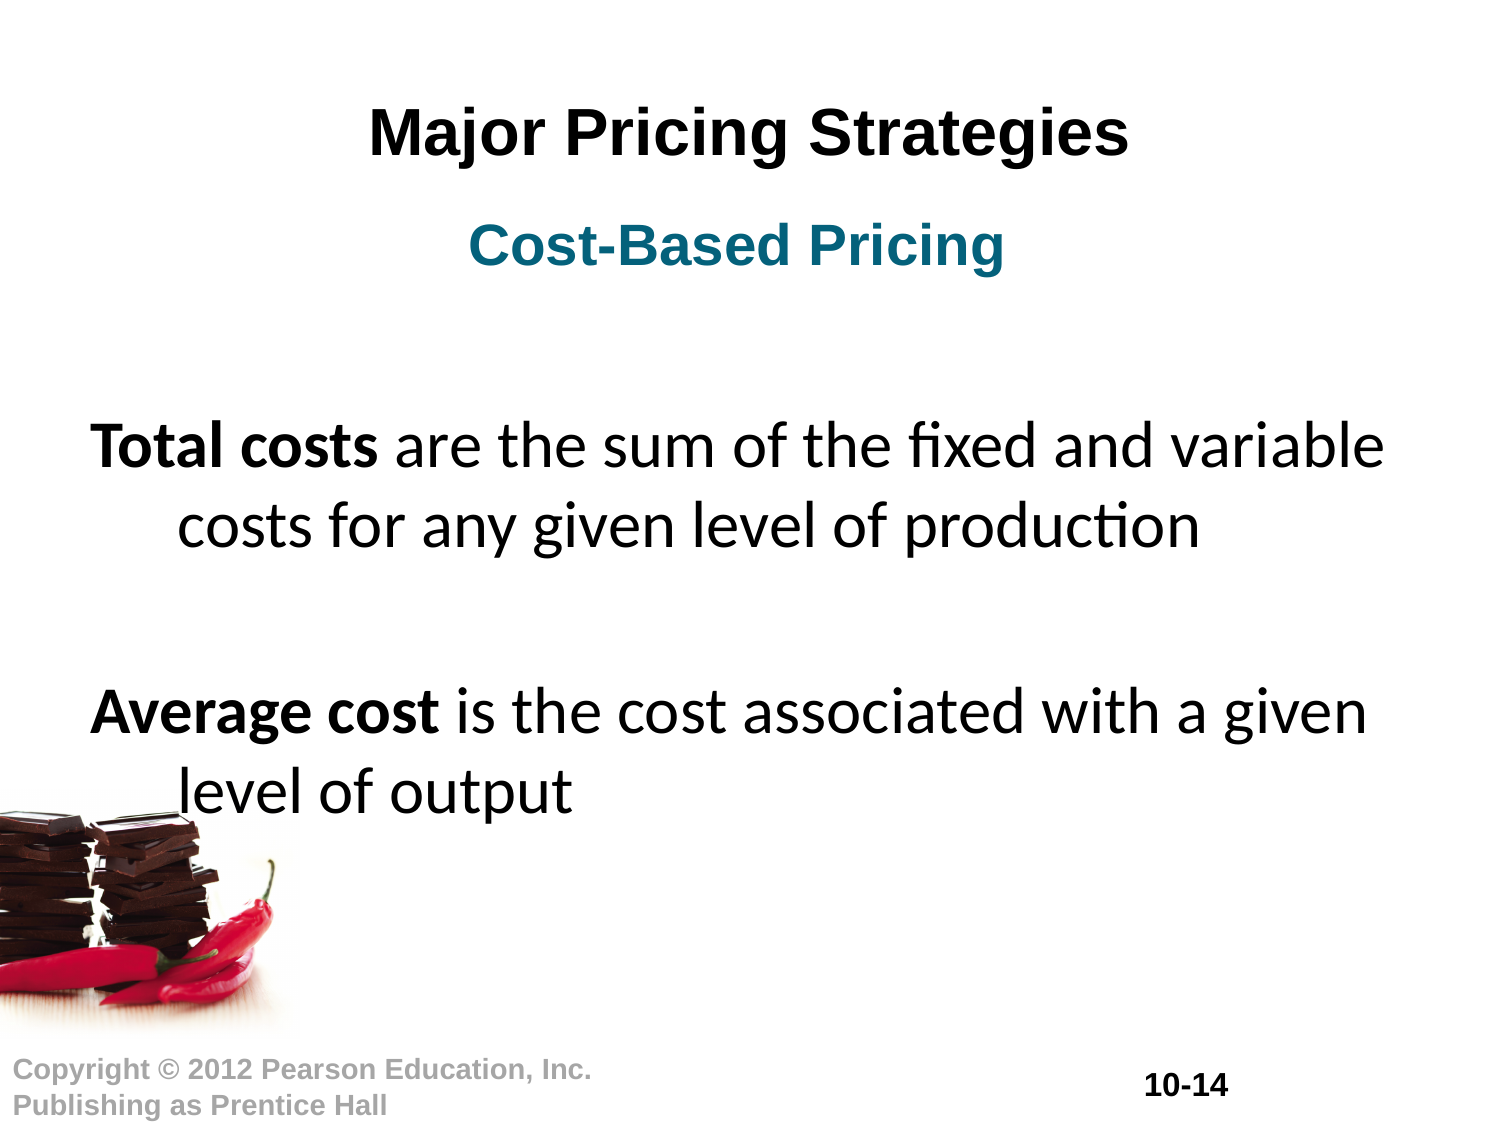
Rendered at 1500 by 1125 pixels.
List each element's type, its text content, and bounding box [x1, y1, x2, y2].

list Cost-Based Pricing [149, 199, 1326, 263]
picture [0, 789, 300, 1039]
title Major Pricing Strategies [112, 37, 1388, 226]
list Total costs are the sum of the fixed and variable costs for any given level of production Average cost is the cost associated with a given level of output [74, 299, 1500, 1001]
